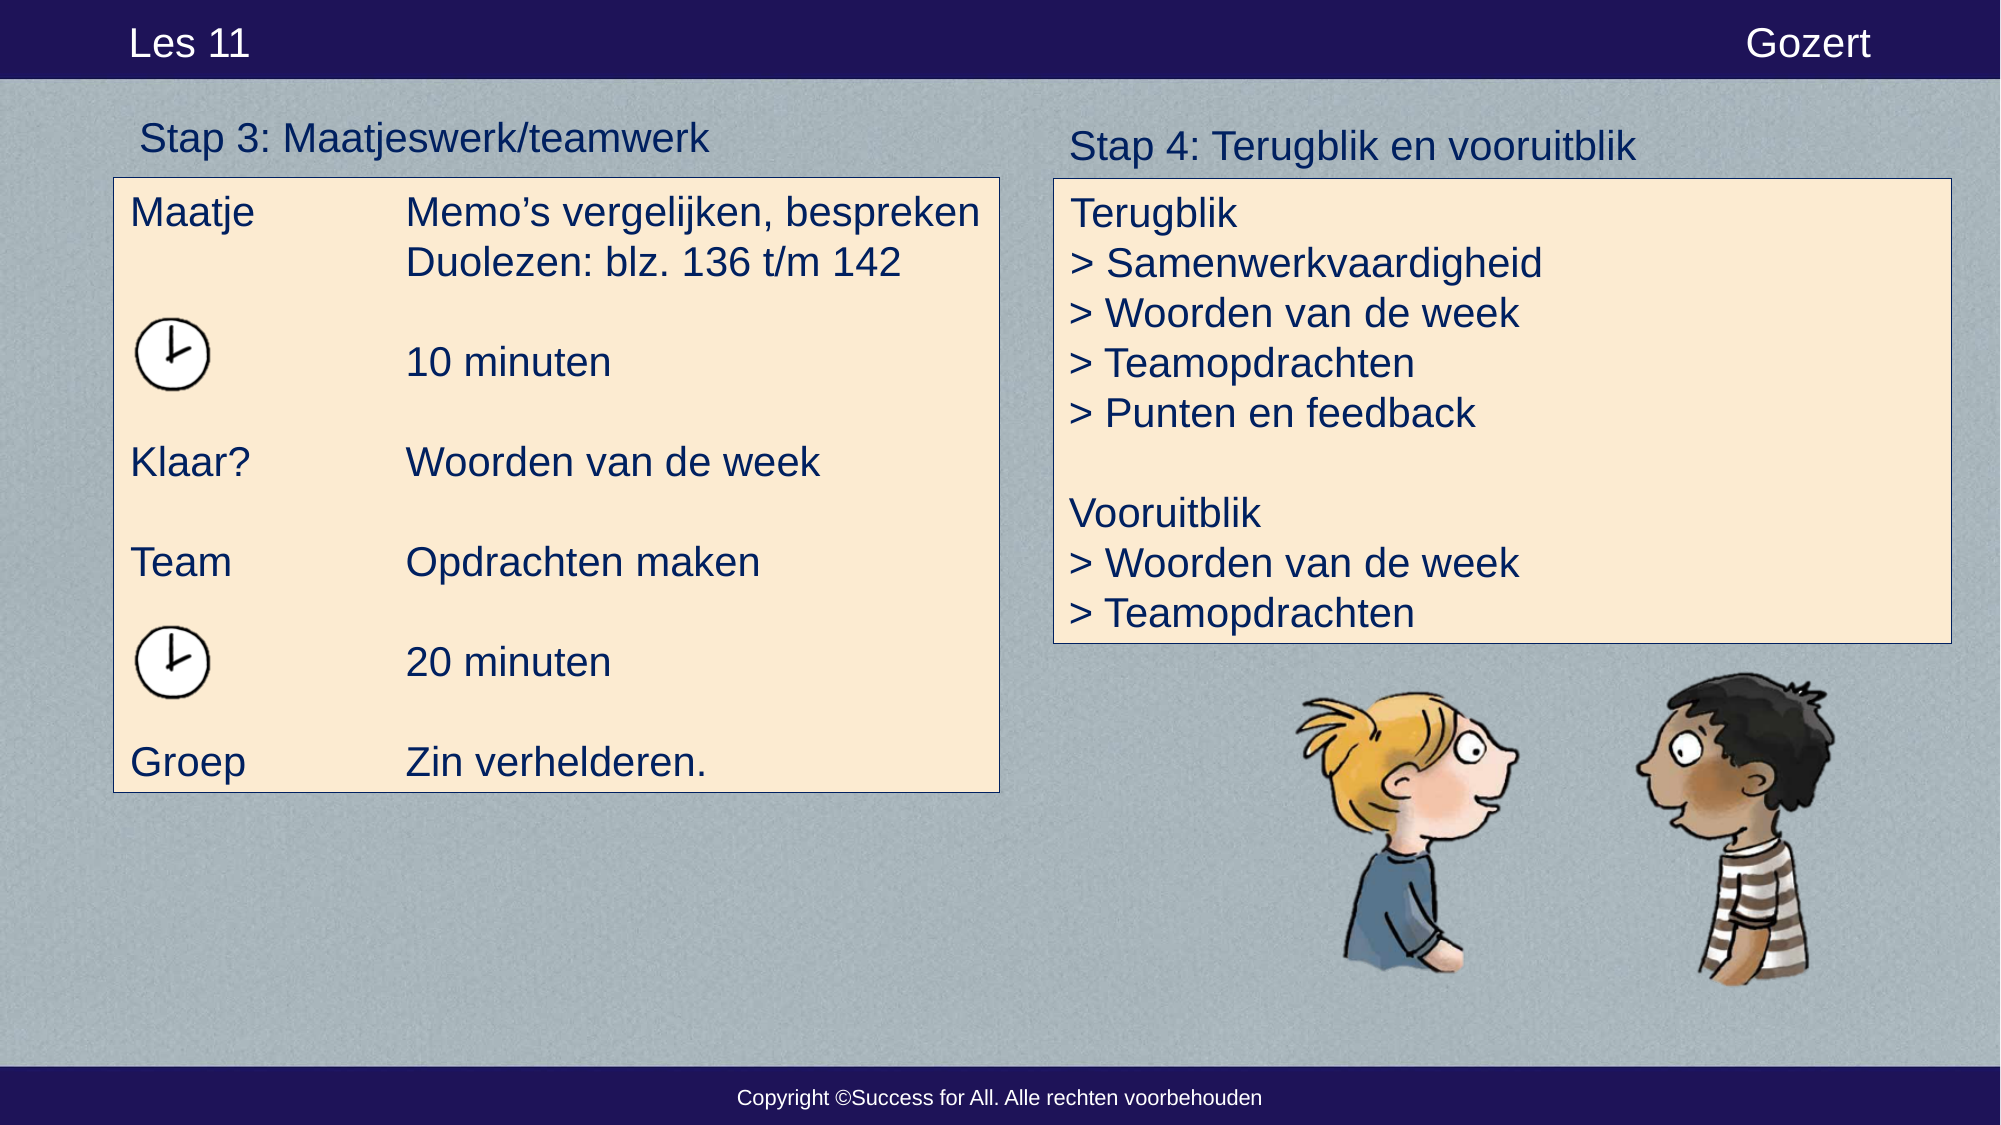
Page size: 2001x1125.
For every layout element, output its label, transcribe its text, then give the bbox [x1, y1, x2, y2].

text_box Gozert [999, 8, 1886, 73]
text_box Stap 4: Terugblik en vooruitblik [1053, 111, 1847, 177]
picture [0, 0, 2001, 1125]
text_box Terugblik > Samenwerkvaardigheid > Woorden van de week > Teamopdrachten > Punten en feedback Vooruitblik > Woorden van de week > Teamopdrachten [1053, 178, 1952, 644]
text_box Les 11 [114, 8, 354, 73]
text_box Stap 3: Maatjeswerk/teamwerk [124, 103, 917, 169]
text_box Copyright ©Success for All. Alle rechten voorbehouden [0, 1076, 2000, 1125]
text_box Maatje Memo’s vergelijken, bespreken Duolezen: blz. 136 t/m 142 10 minuten Klaar? Woorden van de week Team Opdrachten maken 20 minuten Groep Zin verhelderen. [113, 177, 1000, 793]
